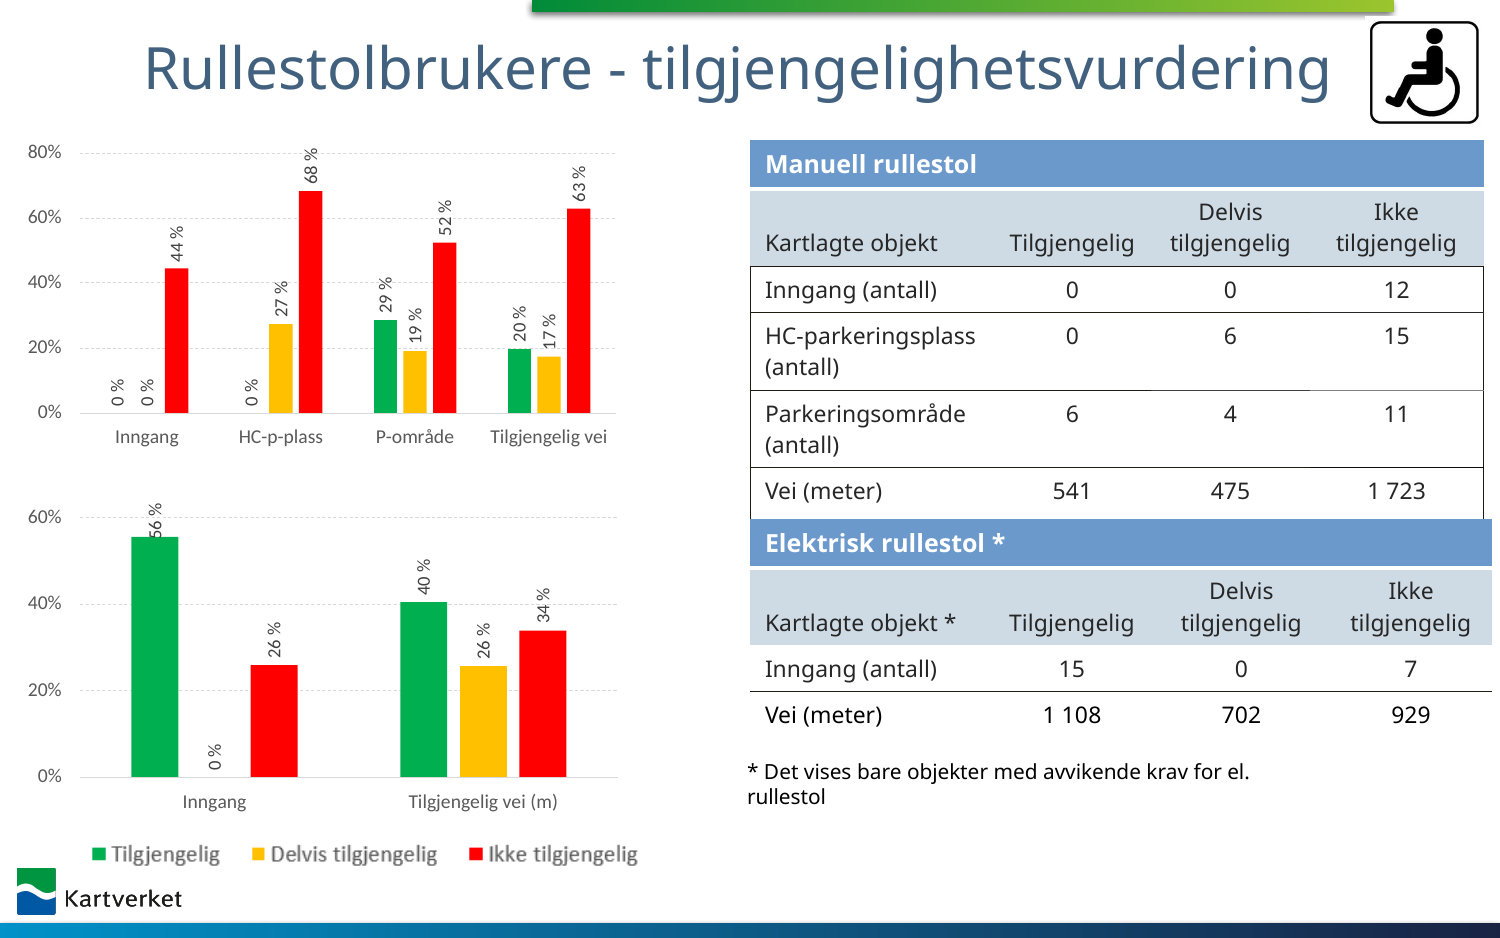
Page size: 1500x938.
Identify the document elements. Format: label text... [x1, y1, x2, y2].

table_cell 4 [1151, 391, 1310, 467]
table_cell Delvis tilgjengelig [1153, 570, 1330, 645]
picture [20, 499, 630, 822]
table_cell Ikke tilgjengelig [1330, 570, 1492, 645]
picture [86, 838, 643, 870]
table_cell Parkeringsområde (antall) [751, 391, 994, 467]
table_cell Inngang (antall) [751, 267, 994, 312]
table_cell 11 [1310, 391, 1483, 467]
table_cell 6 [1151, 313, 1310, 390]
table_cell Inngang (antall) [750, 645, 991, 691]
table_cell HC-parkeringsplass (antall) [751, 313, 994, 390]
table_cell 702 [1153, 692, 1330, 738]
table_cell 15 [1310, 313, 1483, 390]
table_cell 1 723 [1310, 468, 1483, 519]
table_cell 541 [994, 468, 1151, 519]
table_cell 0 [994, 267, 1151, 312]
table_cell Tilgjengelig [991, 570, 1153, 645]
table_cell Kartlagte objekt [750, 191, 994, 266]
table_cell 0 [994, 313, 1151, 390]
table_header Elektrisk rullestol * [750, 519, 1492, 566]
table_cell 6 [994, 391, 1151, 467]
table_cell Tilgjengelig [994, 191, 1151, 266]
table_cell 15 [991, 645, 1153, 691]
picture [1365, 16, 1484, 129]
table_cell Vei (meter) [750, 692, 991, 738]
table_cell 1 108 [991, 692, 1153, 738]
table_header Manuell rullestol [750, 140, 1484, 187]
table_cell 0 [1153, 645, 1330, 691]
text_box * Det vises bare objekter med avvikende krav for el. rullestol [732, 751, 1317, 816]
table_cell Ikke tilgjengelig [1310, 191, 1484, 266]
table_cell Kartlagte objekt * [750, 570, 991, 645]
table_cell Delvis tilgjengelig [1151, 191, 1310, 266]
table_cell 12 [1310, 267, 1483, 312]
table_cell 929 [1330, 692, 1492, 738]
table_cell 0 [1151, 267, 1310, 312]
table_cell Vei (meter) [751, 468, 994, 519]
text_box Rullestolbrukere - tilgjengelighetsvurdering [39, 12, 1348, 109]
picture [20, 135, 629, 457]
table_cell 7 [1330, 645, 1492, 691]
table_cell 475 [1151, 468, 1310, 519]
